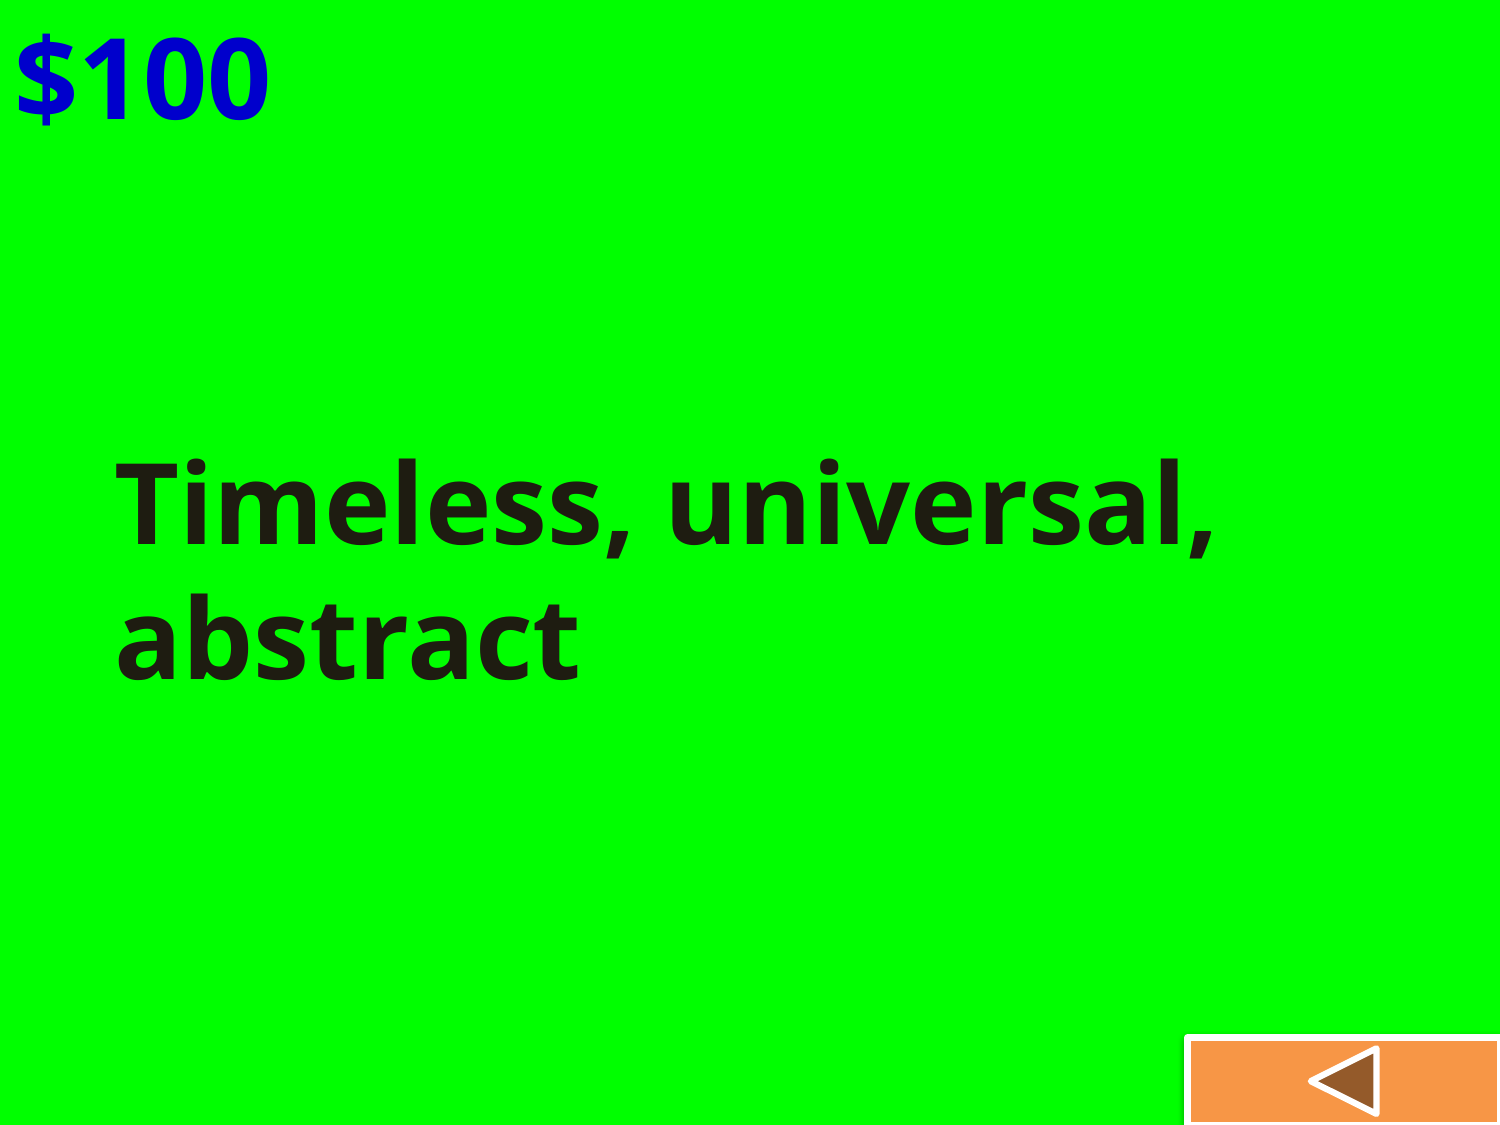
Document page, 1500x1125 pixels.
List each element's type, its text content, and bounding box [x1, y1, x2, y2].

text_box Timeless, universal, abstract [99, 424, 1500, 710]
text_box [1184, 1034, 1500, 1125]
text_box $100 [0, 0, 1425, 150]
